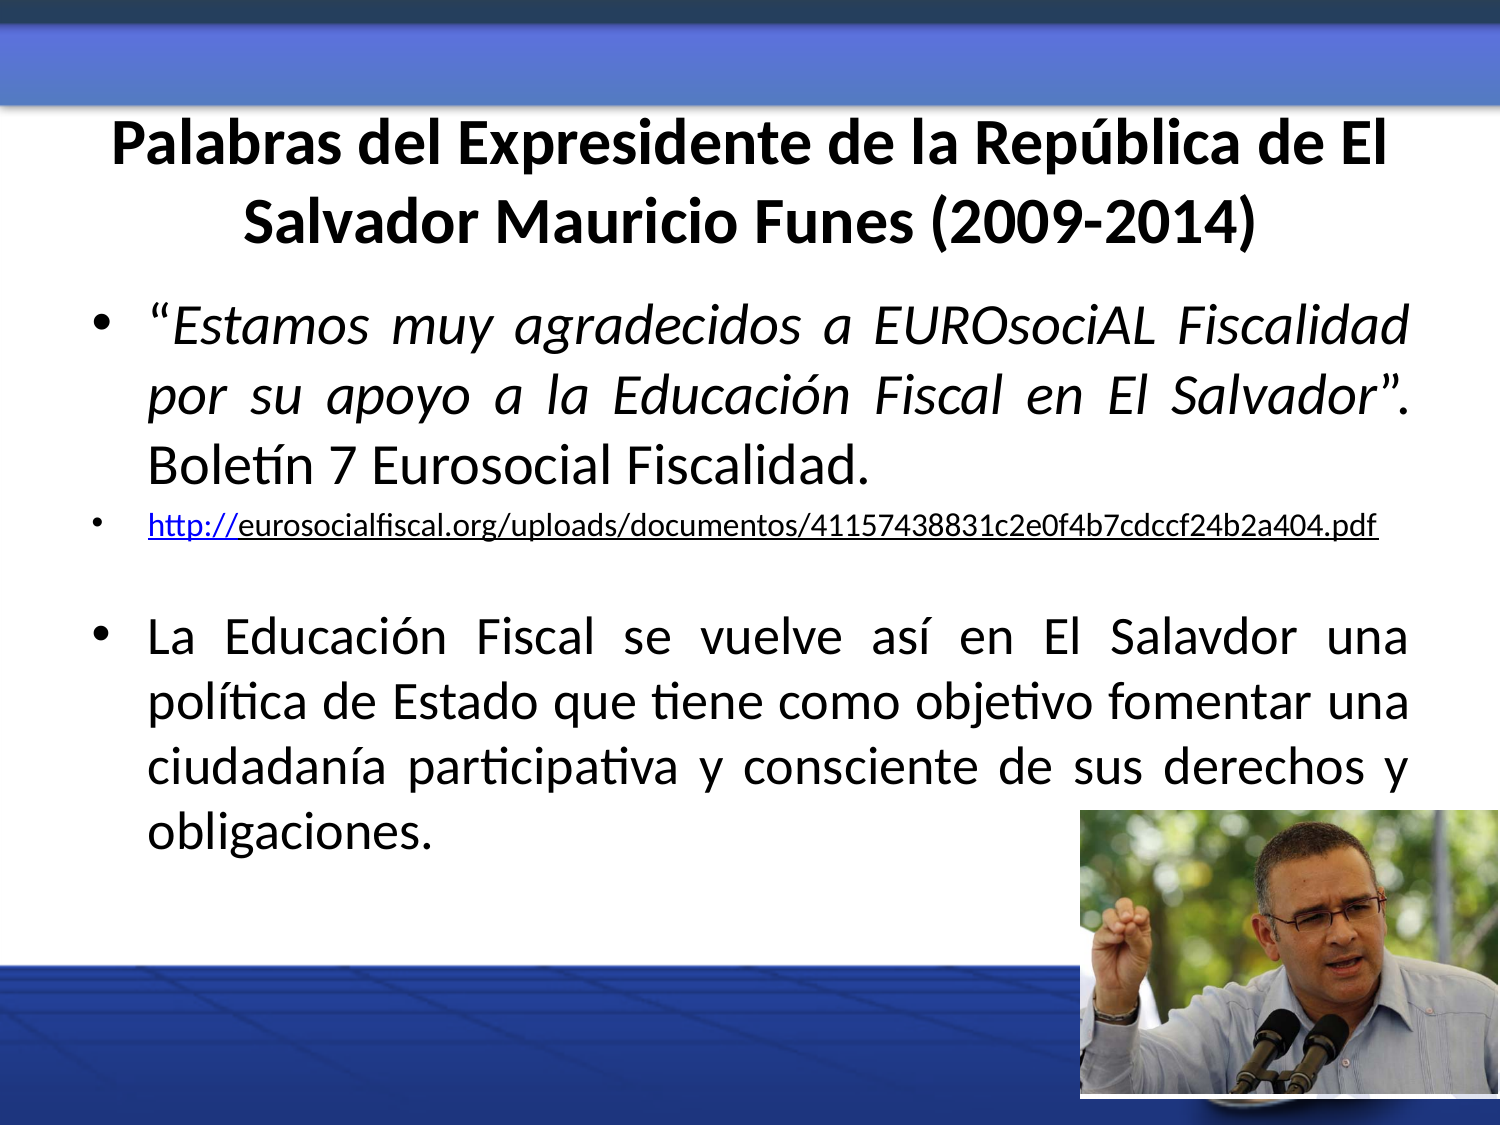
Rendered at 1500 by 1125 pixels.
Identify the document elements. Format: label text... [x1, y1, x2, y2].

list “Estamos muy agradecidos a EUROsociAL Fiscalidad por su apoyo a la Educación Fiscal en El Salvador”. Boletín 7 Eurosocial Fiscalidad. http://eurosocialfiscal.org/uploads/documentos/41157438831c2e0f4b7cdccf24b2a404.pdf La Educación Fiscal se vuelve así en El Salavdor una política de Estado que tiene como objetivo fomentar una ciudadanía participativa y consciente de sus derechos y obligaciones. [76, 278, 1427, 1022]
picture [0, 0, 1500, 1125]
title Palabras del Expresidente de la República de El Salvador Mauricio Funes (2009-2014) [76, 90, 1427, 265]
